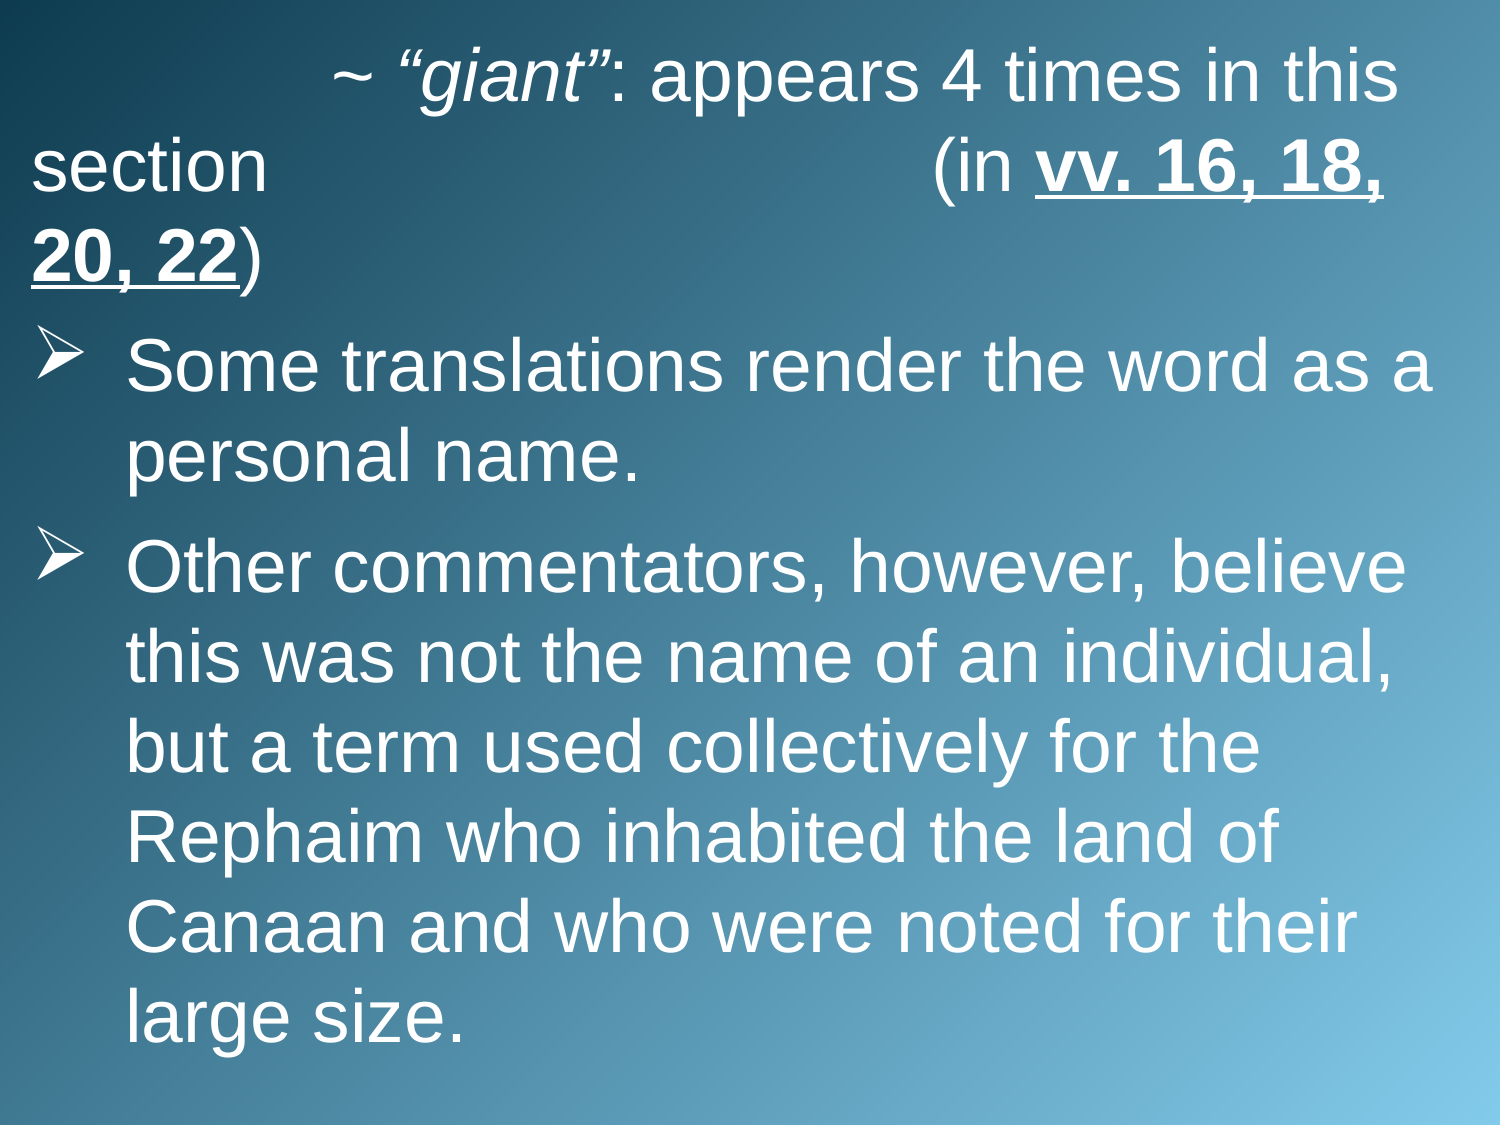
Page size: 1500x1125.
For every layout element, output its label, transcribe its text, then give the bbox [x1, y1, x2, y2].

subtitle ~ “giant”: appears 4 times in this section (in vv. 16, 18, 20, 22) Some translations render the word as a personal name. Other commentators, however, believe this was not the name of an individual, but a term used collectively for the Rephaim who inhabited the land of Canaan and who were noted for their large size. [16, 18, 1482, 1114]
